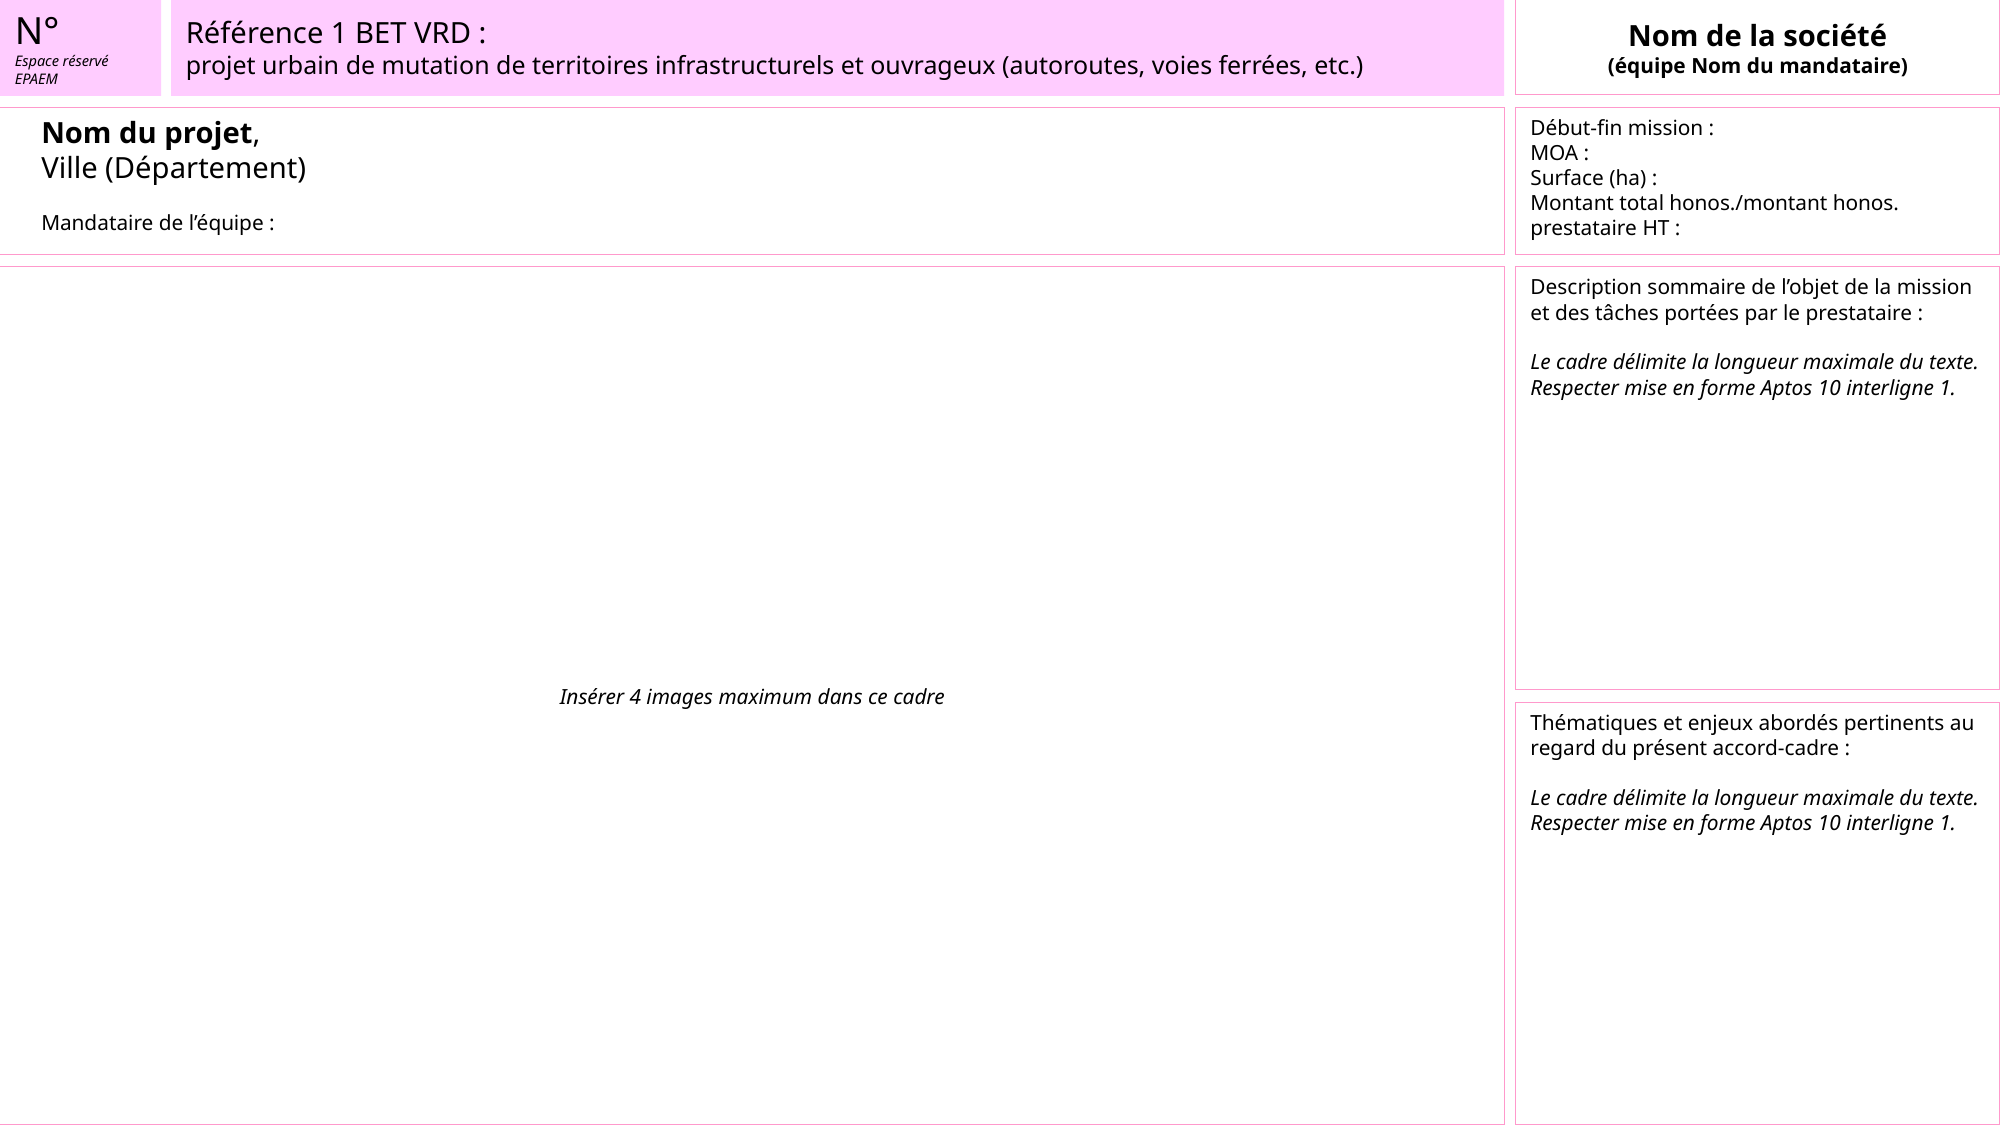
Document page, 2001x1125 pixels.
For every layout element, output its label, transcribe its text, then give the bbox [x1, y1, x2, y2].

text_box Nom de la société (équipe Nom du mandataire) [1515, 0, 2000, 95]
text_box Début-fin mission : MOA : Surface (ha) : Montant total honos./montant honos. prestataire HT : [1515, 107, 2000, 255]
text_box Référence 1 BET VRD : projet urbain de mutation de territoires infrastructurels et ouvrageux (autoroutes, voies ferrées, etc.) [171, 0, 1505, 96]
text_box Description sommaire de l’objet de la mission et des tâches portées par le prestataire : Le cadre délimite la longueur maximale du texte. Respecter mise en forme Aptos 10 interligne 1. [1515, 266, 2000, 690]
text_box Nom du projet, Ville (Département) Mandataire de l’équipe : [0, 107, 1505, 255]
text_box Insérer 4 images maximum dans ce cadre [0, 266, 1505, 1125]
text_box Thématiques et enjeux abordés pertinents au regard du présent accord-cadre : Le cadre délimite la longueur maximale du texte. Respecter mise en forme Aptos 10 interligne 1. [1515, 702, 2000, 1125]
text_box N° Espace réservé EPAEM [0, 0, 162, 96]
